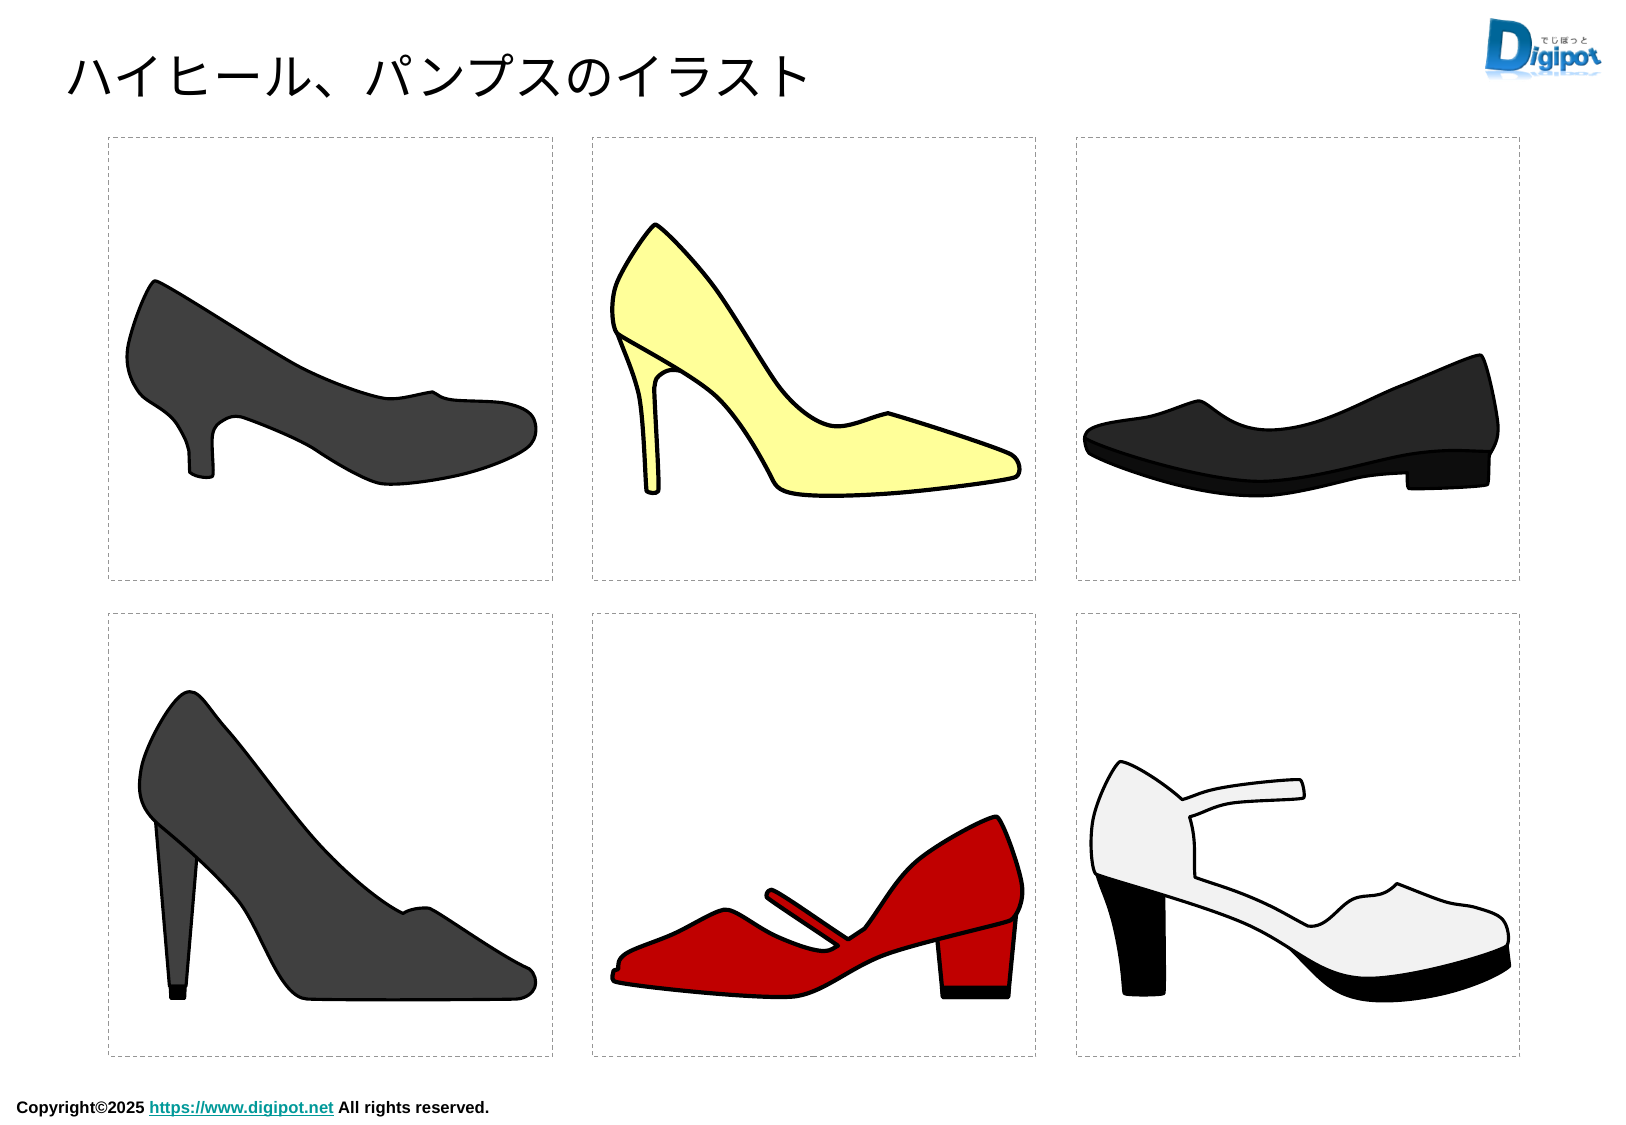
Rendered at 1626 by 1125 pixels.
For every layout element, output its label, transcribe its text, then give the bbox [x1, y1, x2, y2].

text_box ハイヒール、パンプスのイラスト [49, 38, 829, 113]
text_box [139, 691, 536, 1001]
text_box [612, 224, 1020, 497]
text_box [1090, 761, 1510, 1002]
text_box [1084, 354, 1499, 496]
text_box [612, 816, 1023, 998]
picture [1485, 18, 1602, 82]
text_box [127, 280, 536, 485]
